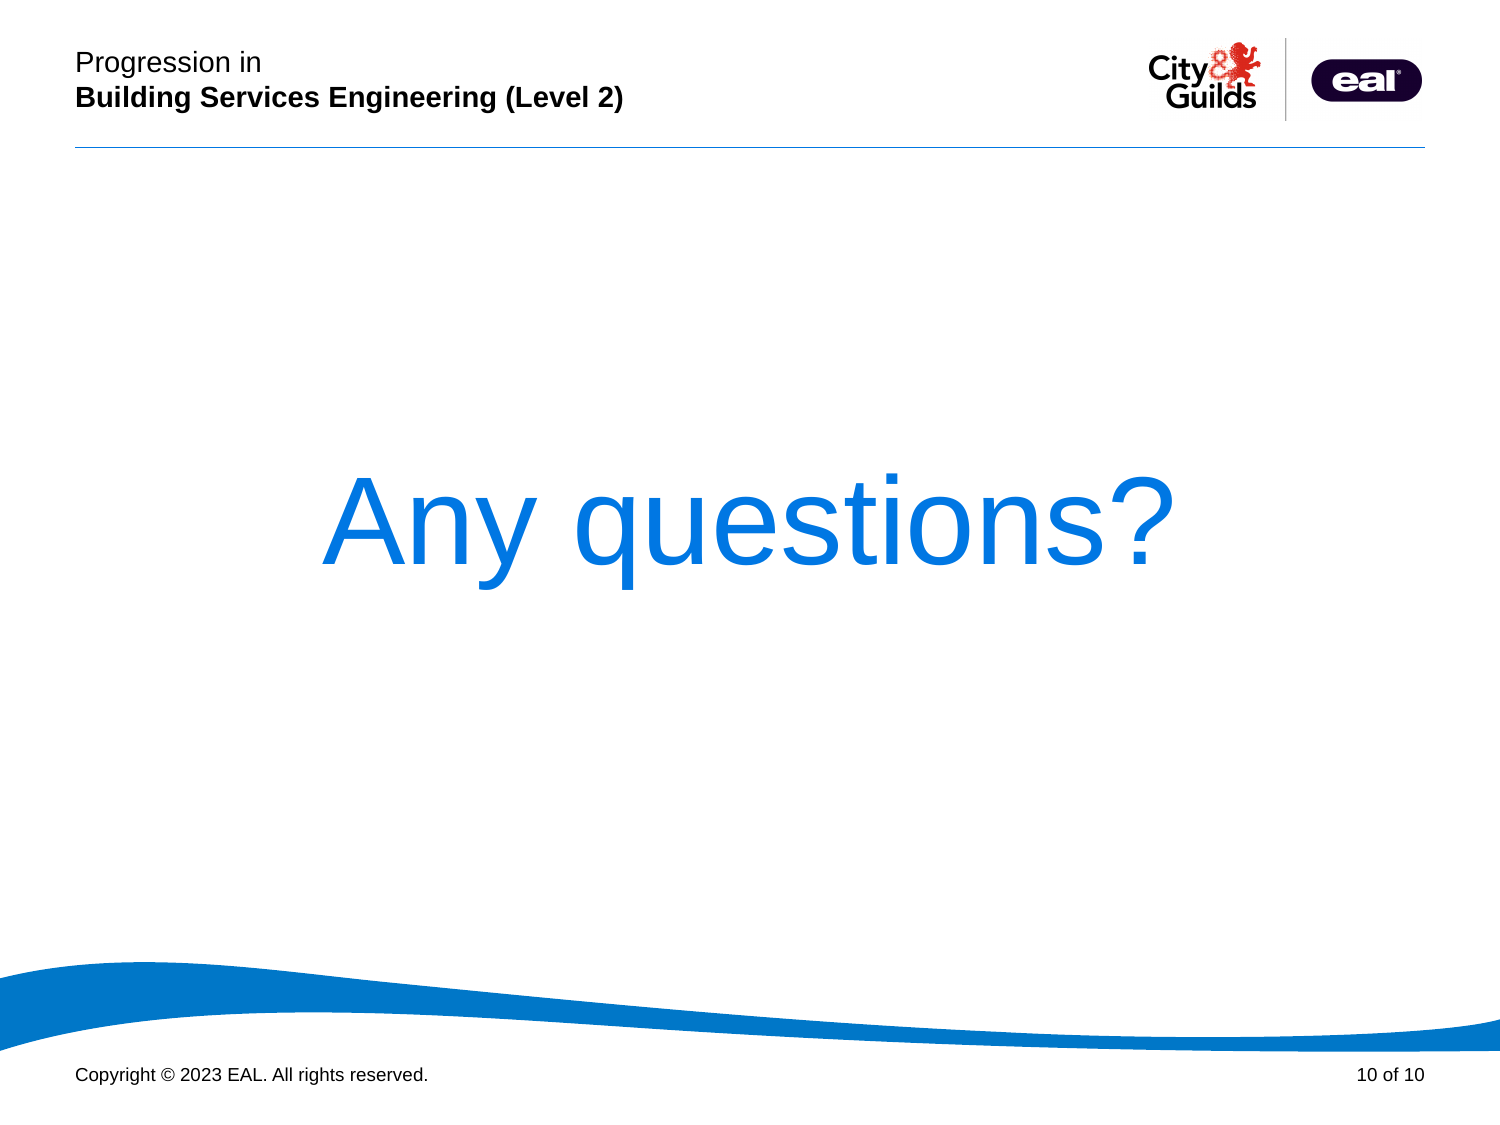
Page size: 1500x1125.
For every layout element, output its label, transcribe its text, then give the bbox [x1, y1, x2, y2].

picture [1149, 38, 1422, 121]
list Any questions? [74, 247, 1426, 946]
